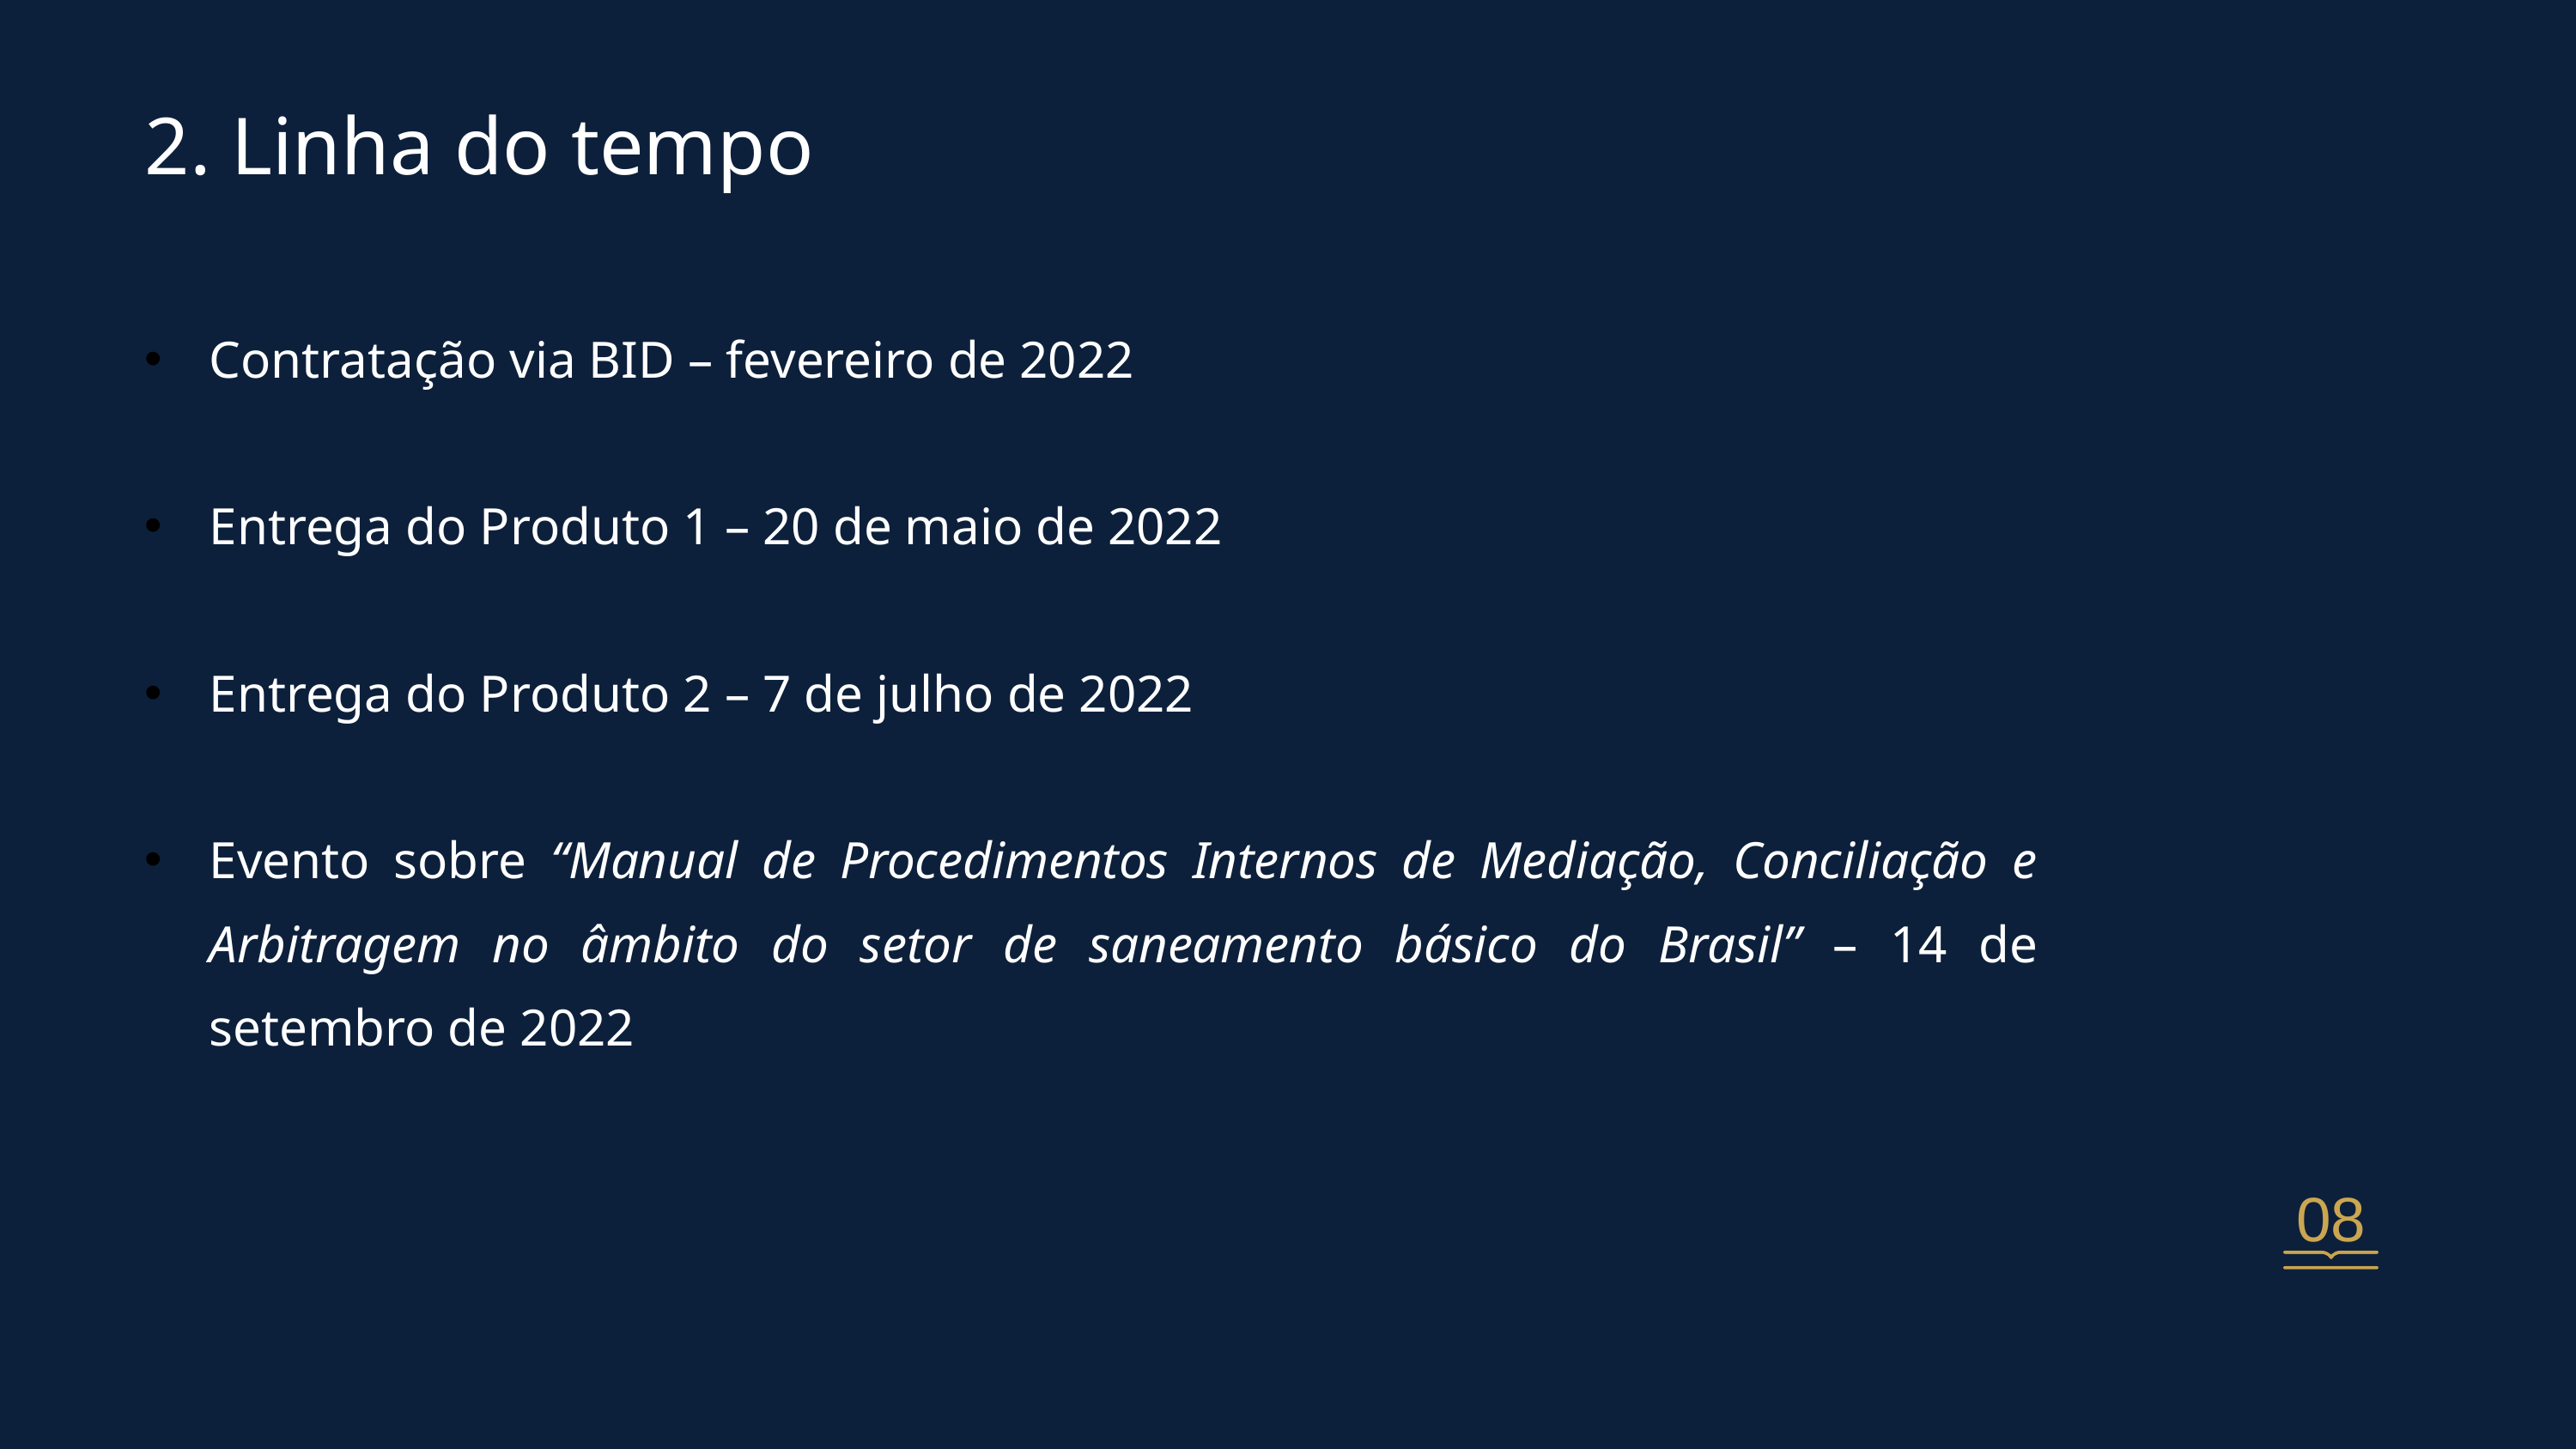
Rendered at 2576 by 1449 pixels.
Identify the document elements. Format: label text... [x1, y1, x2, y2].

text_box Contratação via BID – fevereiro de 2022 Entrega do Produto 1 – 20 de maio de 2022 Entrega do Produto 2 – 7 de julho de 2022 Evento sobre “Manual de Procedimentos Internos de Mediação, Conciliação e Arbitragem no âmbito do setor de saneamento básico do Brasil” – 14 de setembro de 2022 [144, 304, 2038, 1140]
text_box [2283, 1148, 2379, 1278]
text_box 2. Linha do tempo [144, 58, 2038, 191]
